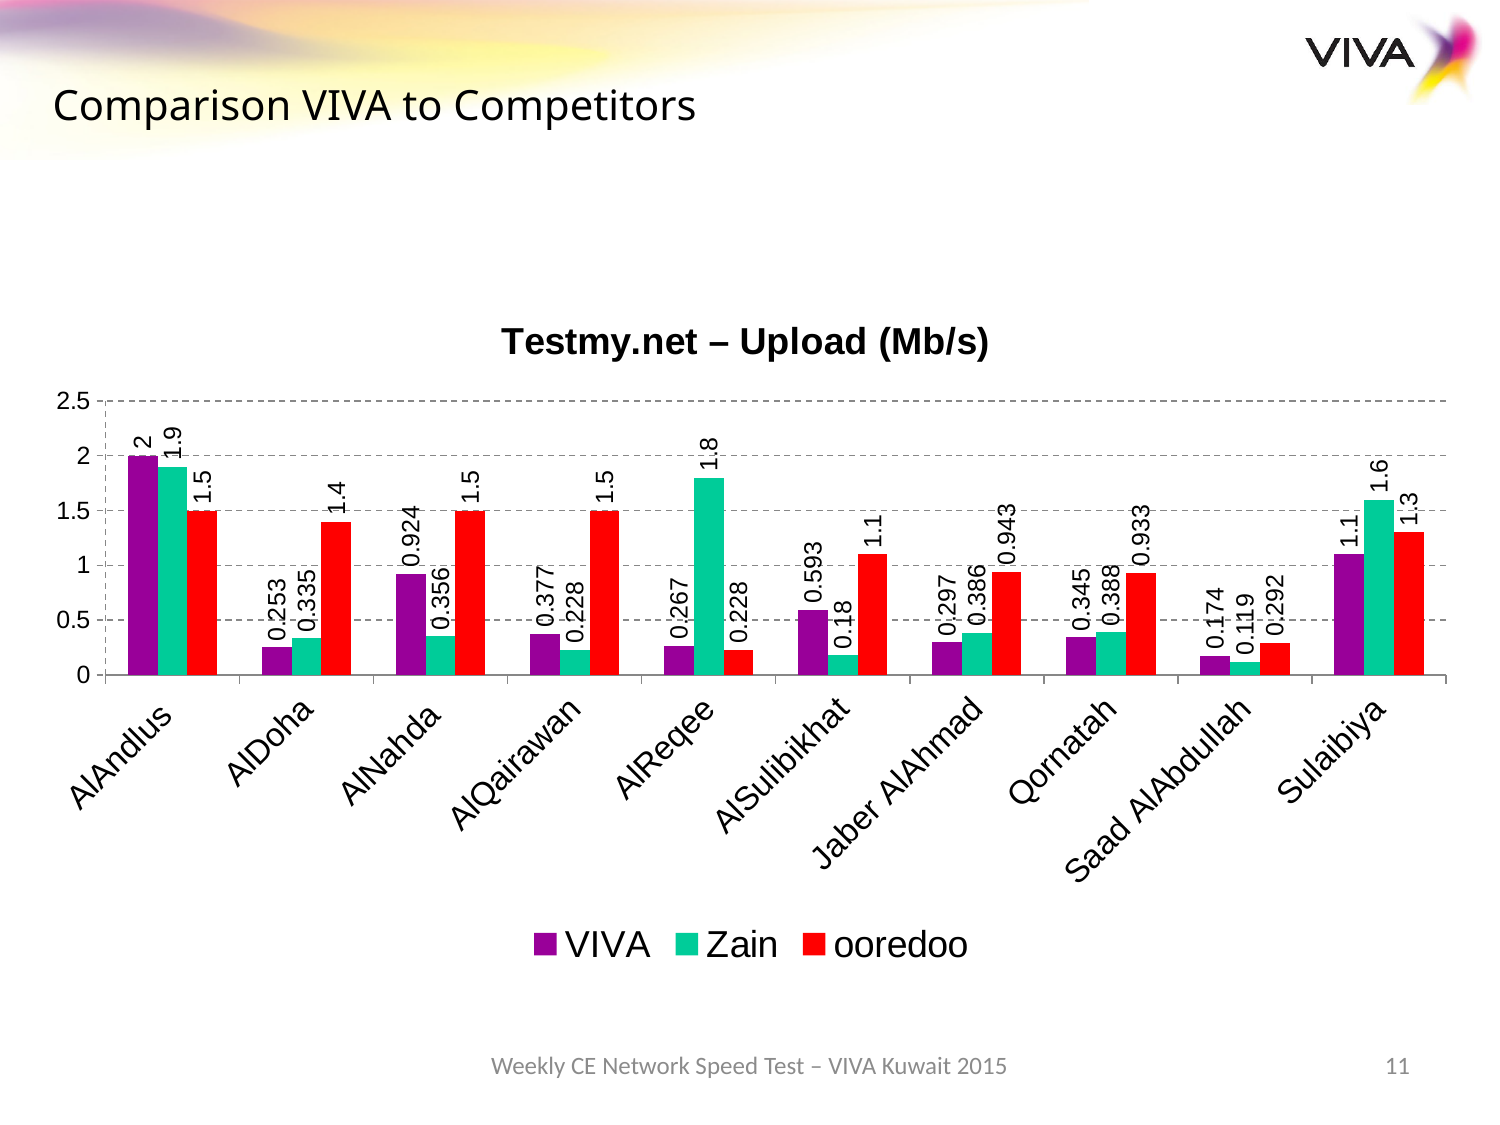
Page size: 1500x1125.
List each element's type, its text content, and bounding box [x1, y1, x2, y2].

text_box 11 [1074, 1042, 1425, 1103]
picture [1300, 12, 1485, 105]
picture [0, 0, 1089, 160]
chart [27, 287, 1476, 974]
text_box Comparison VIVA to Competitors [37, 24, 1278, 184]
text_box Weekly CE Network Speed Test – VIVA Kuwait 2015 [205, 1042, 1074, 1103]
